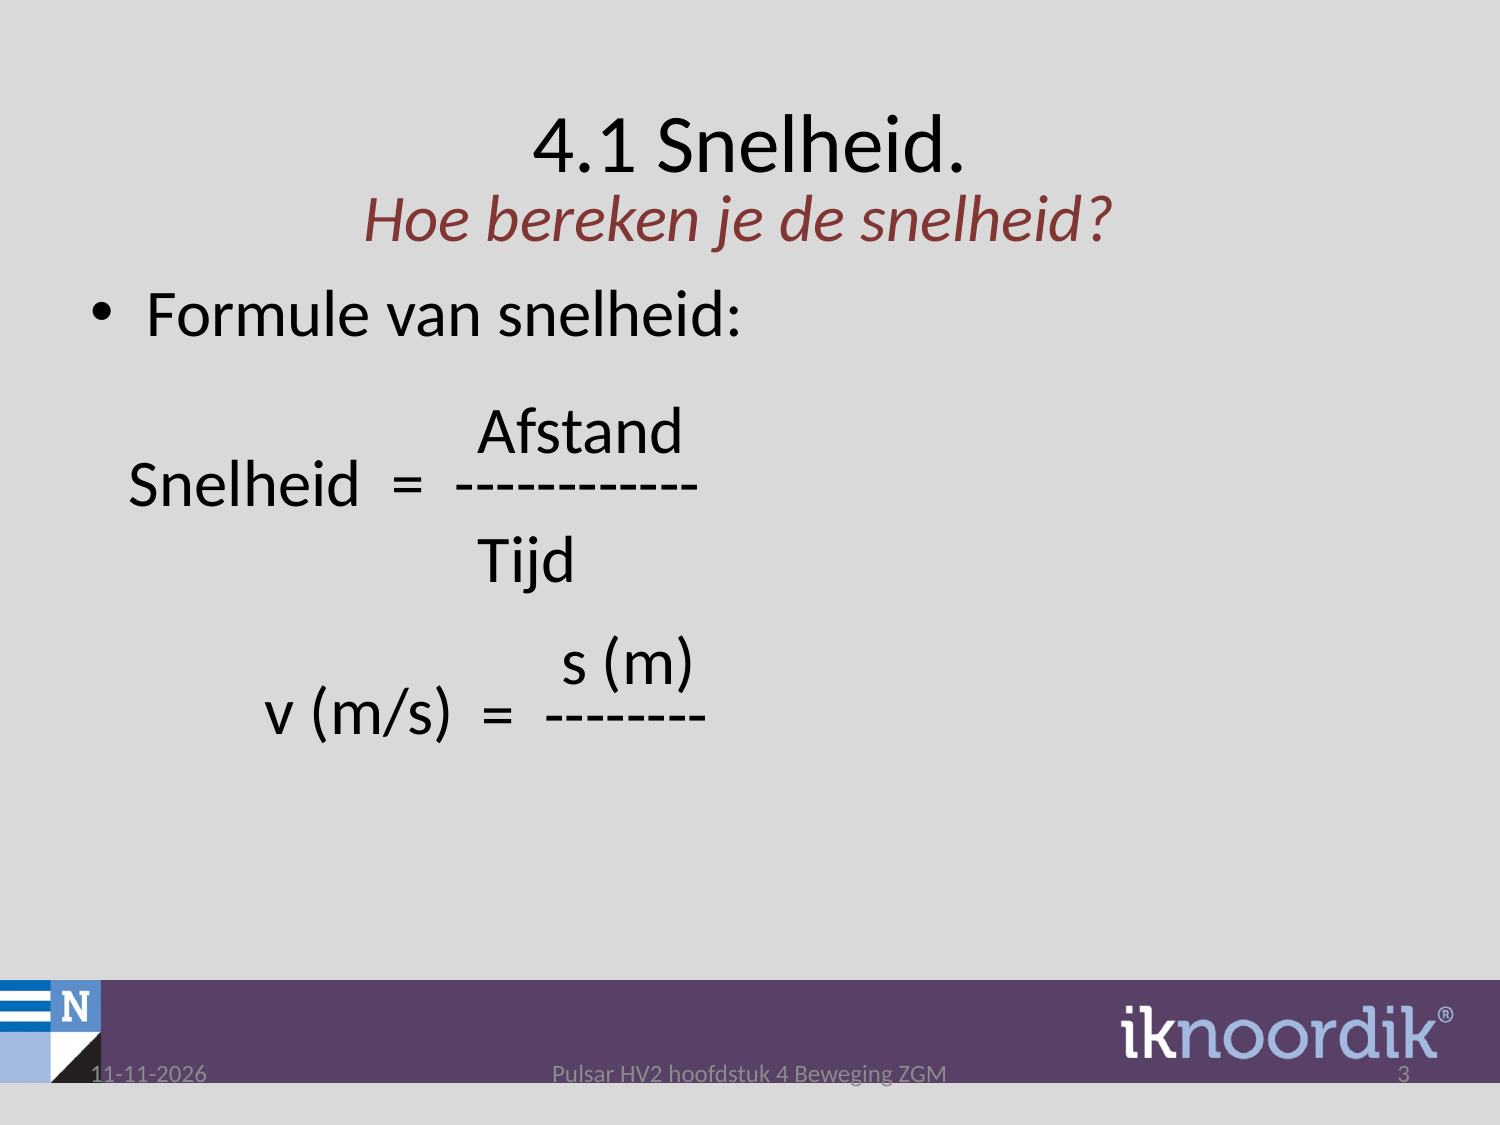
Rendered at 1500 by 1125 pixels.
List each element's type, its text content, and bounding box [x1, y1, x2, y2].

text_box s (m) [546, 610, 786, 705]
text_box v (m/s) [249, 660, 496, 756]
text_box = -------- [466, 663, 739, 758]
text_box Snelheid [114, 432, 376, 528]
title 4.1 Snelheid. [74, 44, 1426, 233]
list Formule van snelheid: [74, 262, 1426, 1006]
slide_number 3 [1074, 1042, 1425, 1103]
text_box Hoe bereken je de snelheid? [348, 167, 1152, 262]
picture [0, 980, 1500, 1083]
text_box Afstand [463, 379, 735, 475]
text_box Tijd [463, 508, 735, 604]
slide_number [75, 1042, 425, 1103]
footer Pulsar HV2 hoofdstuk 4 Beweging ZGM [512, 1042, 988, 1103]
text_box = ------------ [376, 432, 735, 528]
